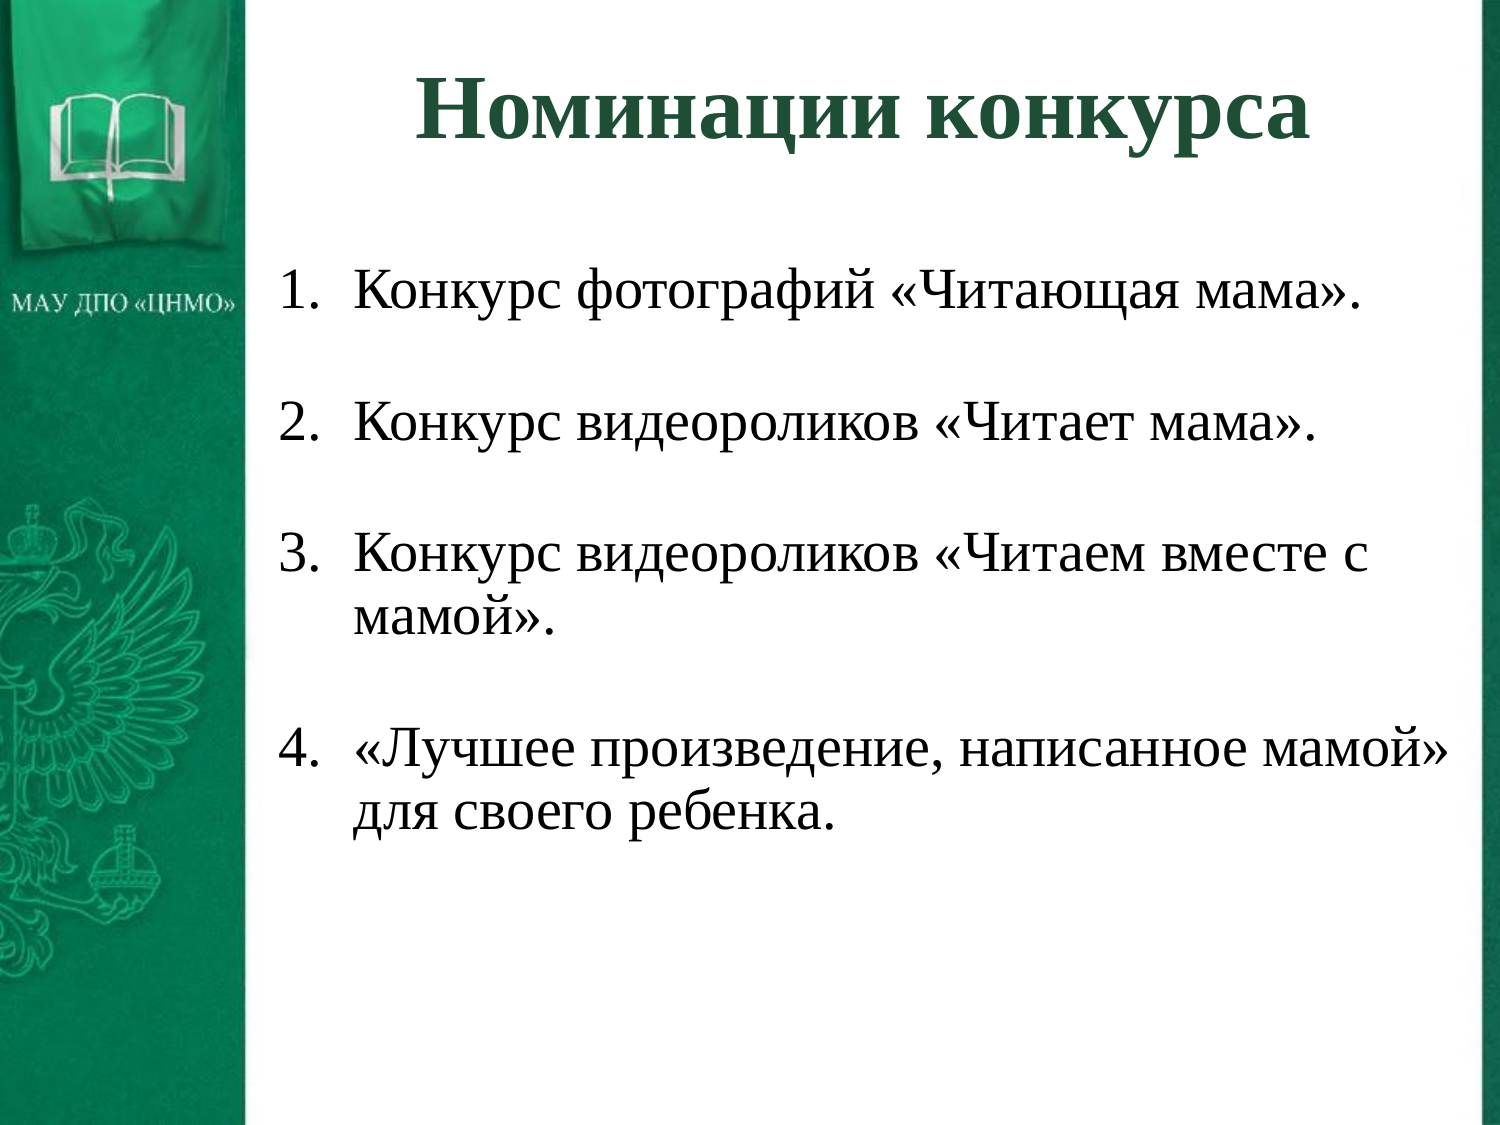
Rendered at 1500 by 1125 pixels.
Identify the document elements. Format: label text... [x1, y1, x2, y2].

title Номинации конкурса [250, 0, 1479, 218]
list Конкурс фотографий «Читающая мама». Конкурс видеороликов «Читает мама». Конкурс видеороликов «Читаем вместе с мамой». «Лучшее произведение, написанное мамой» для своего ребенка. [263, 250, 1479, 965]
picture [0, 0, 1500, 1125]
